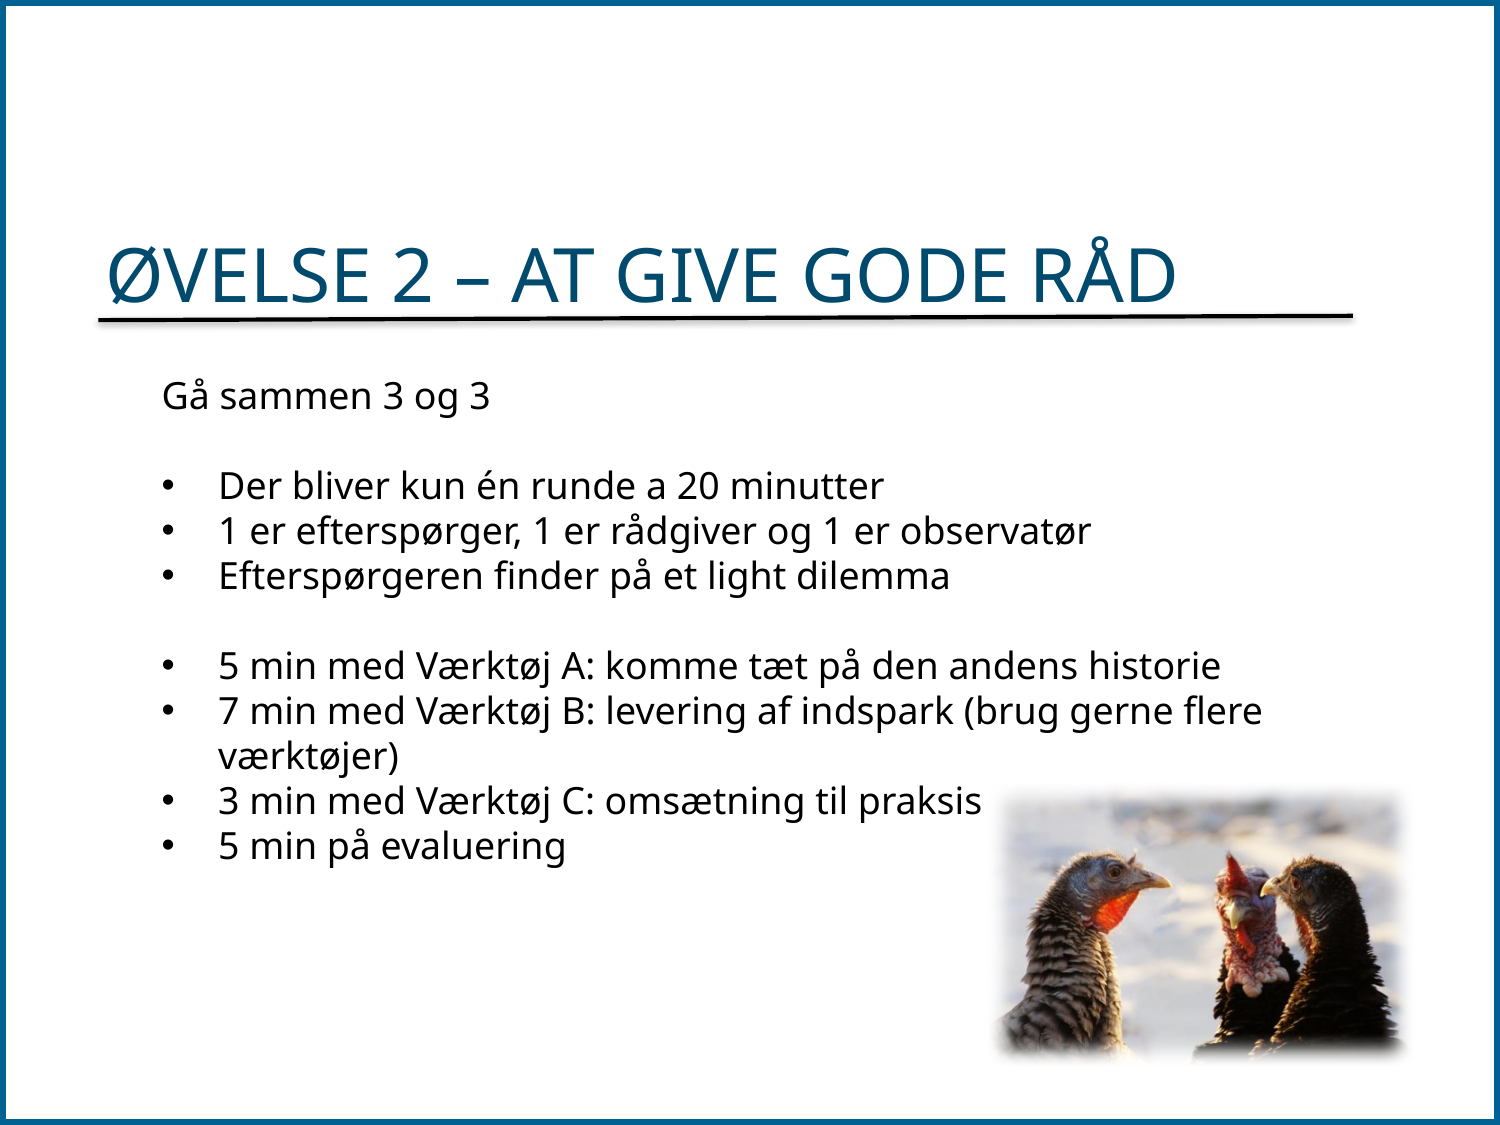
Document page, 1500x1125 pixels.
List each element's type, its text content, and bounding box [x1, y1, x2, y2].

title Øvelse 2 – AT GIVE GODE RÅD [97, 219, 1257, 312]
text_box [98, 315, 1354, 321]
picture [986, 781, 1417, 1068]
text_box Gå sammen 3 og 3 Der bliver kun én runde a 20 minutter 1 er efterspørger, 1 er rådgiver og 1 er observatør Efterspørgeren finder på et light dilemma 5 min med Værktøj A: komme tæt på den andens historie 7 min med Værktøj B: levering af indspark (brug gerne flere værktøjer) 3 min med Værktøj C: omsætning til praksis 5 min på evaluering [154, 364, 1408, 920]
